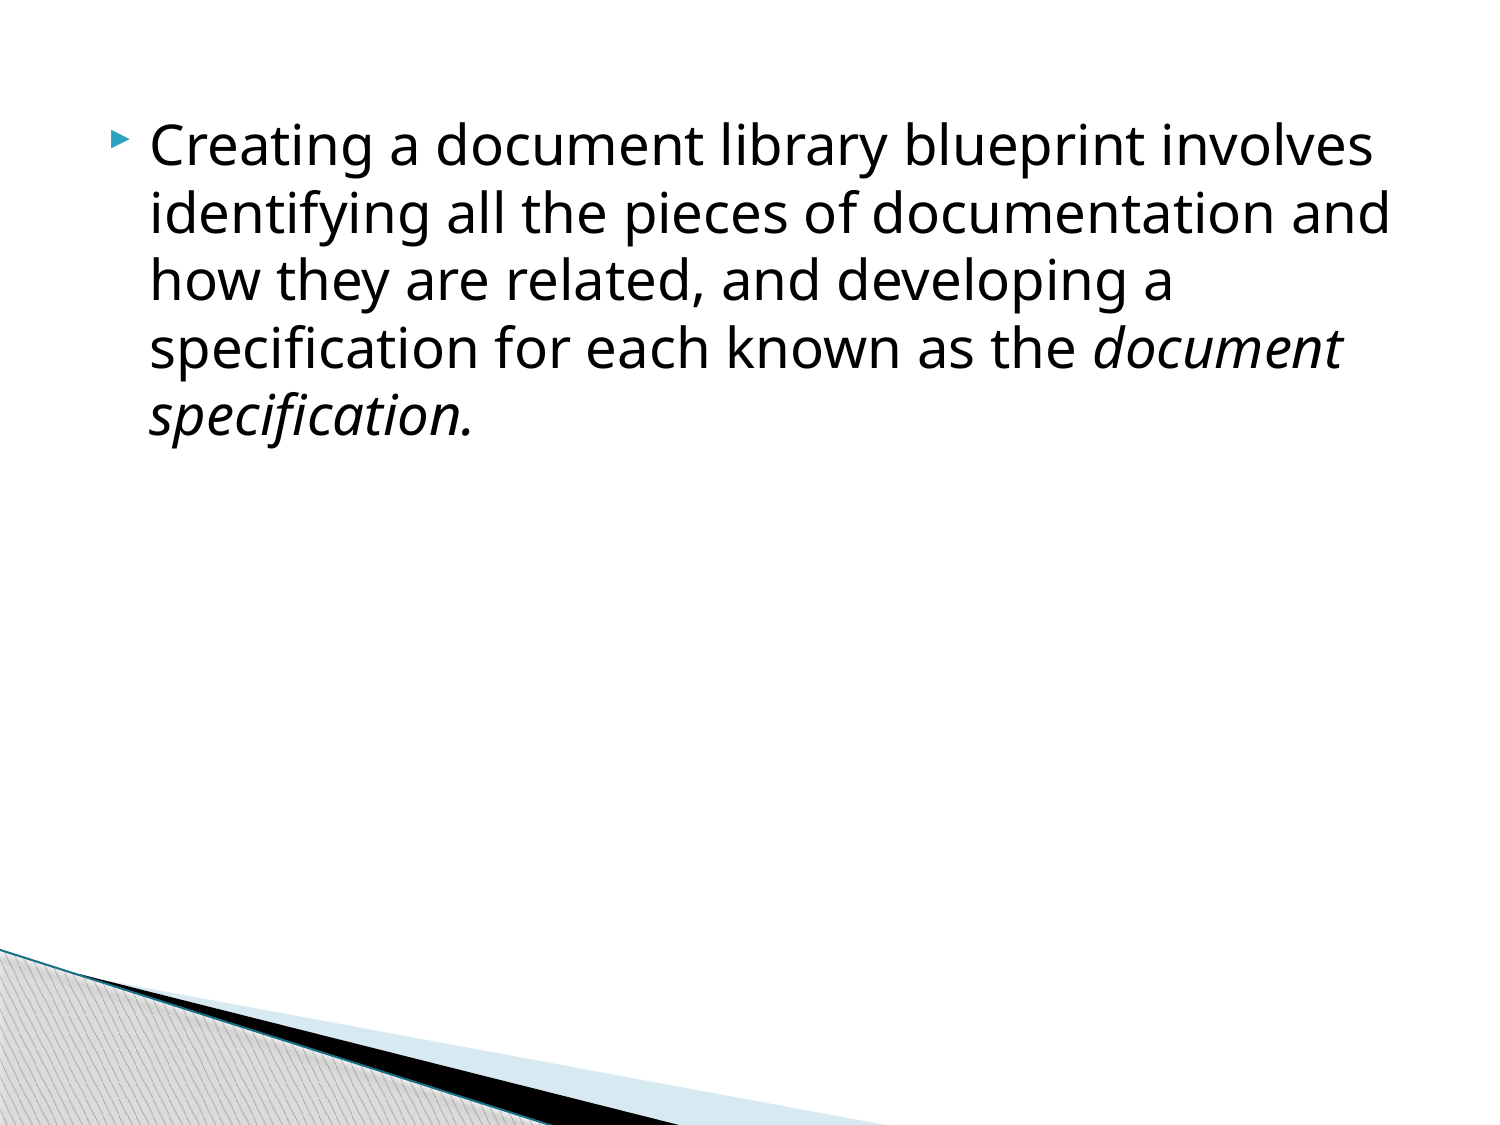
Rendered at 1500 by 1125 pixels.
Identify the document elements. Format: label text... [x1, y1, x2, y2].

list Creating a document library blueprint involves identifying all the pieces of documentation and how they are related, and developing a specification for each known as the document specification. [74, 101, 1426, 929]
